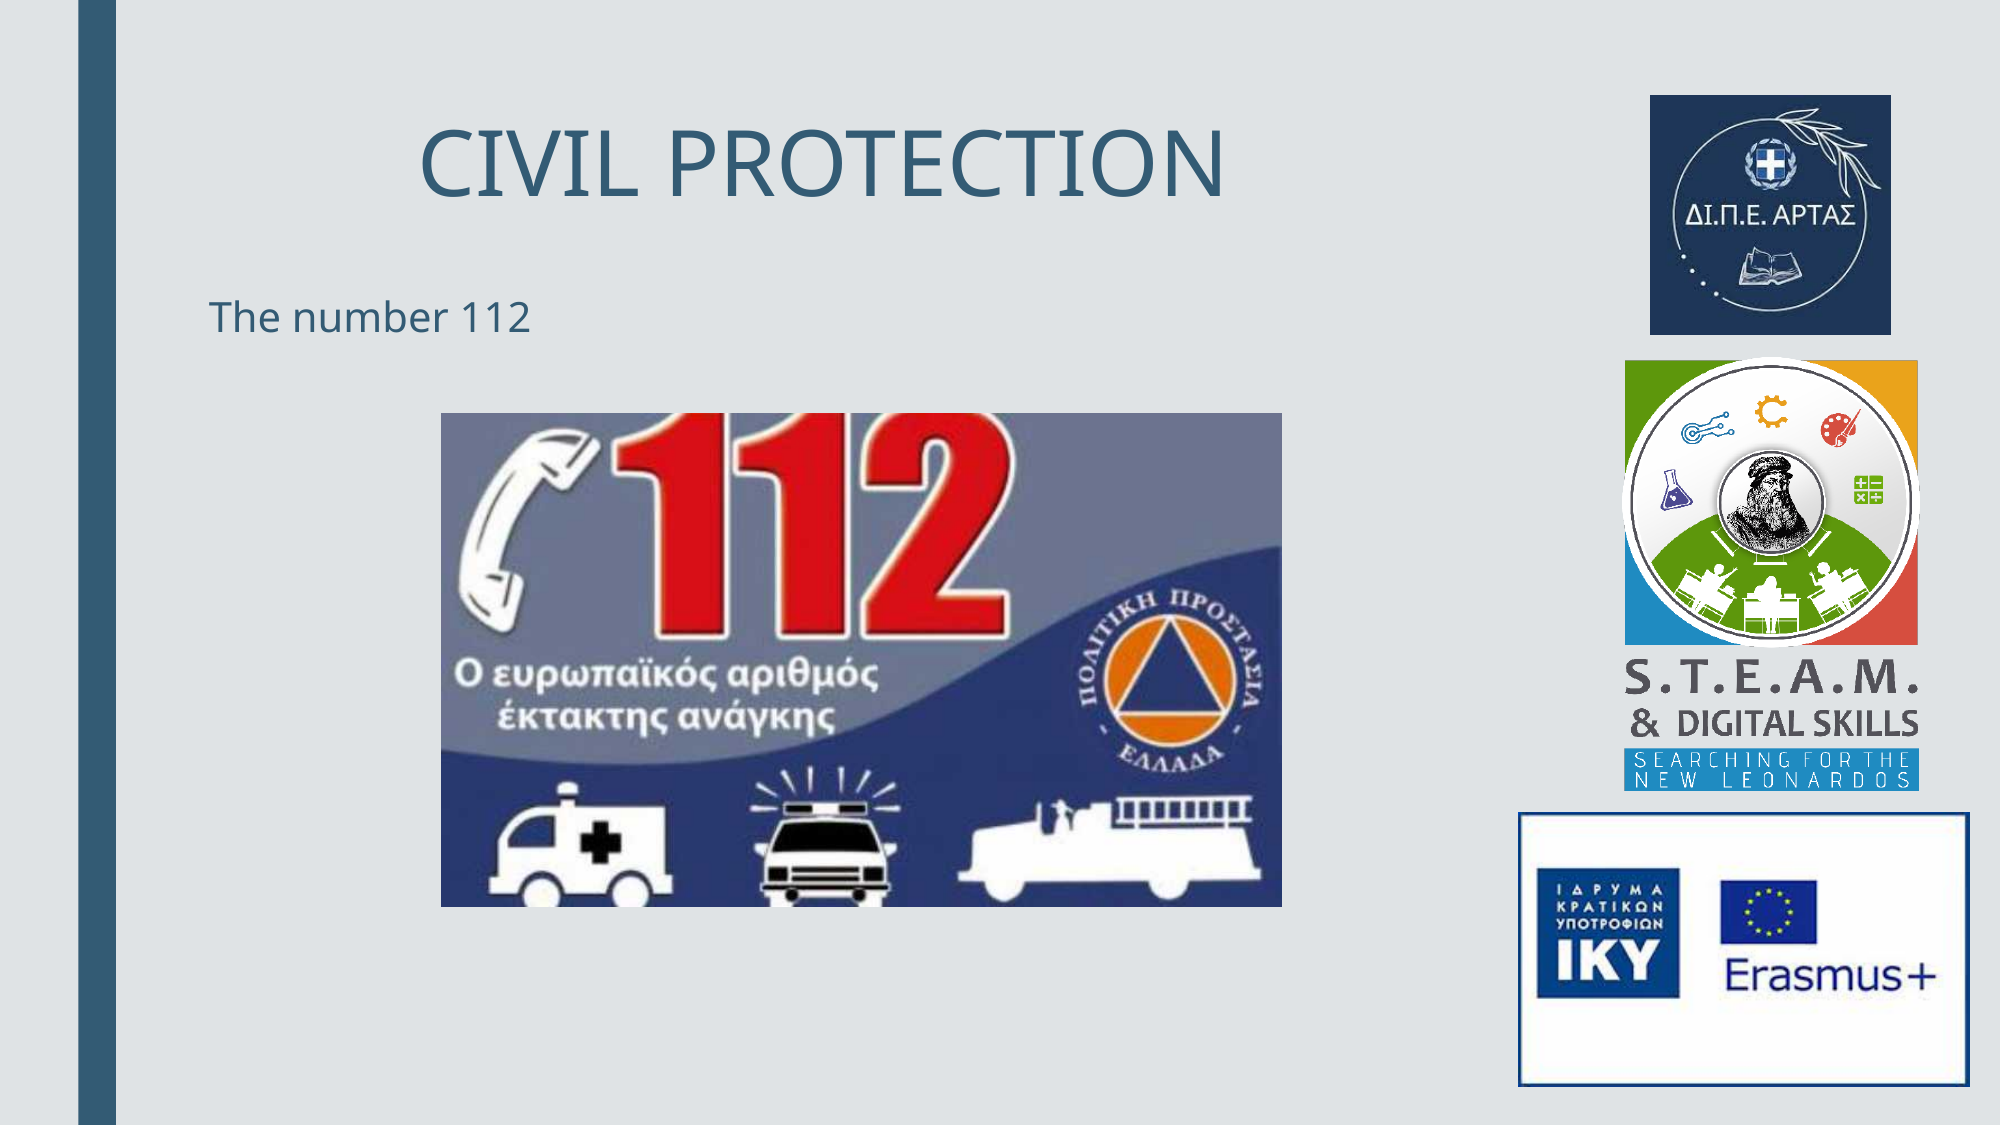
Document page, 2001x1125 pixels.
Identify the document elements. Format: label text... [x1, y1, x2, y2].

picture [441, 413, 1282, 907]
picture [1518, 812, 1970, 1087]
title CIVIL PROTECTION [402, 110, 1650, 231]
picture [1622, 357, 1920, 791]
list The number 112 [193, 286, 1632, 1044]
picture [1650, 95, 1891, 335]
